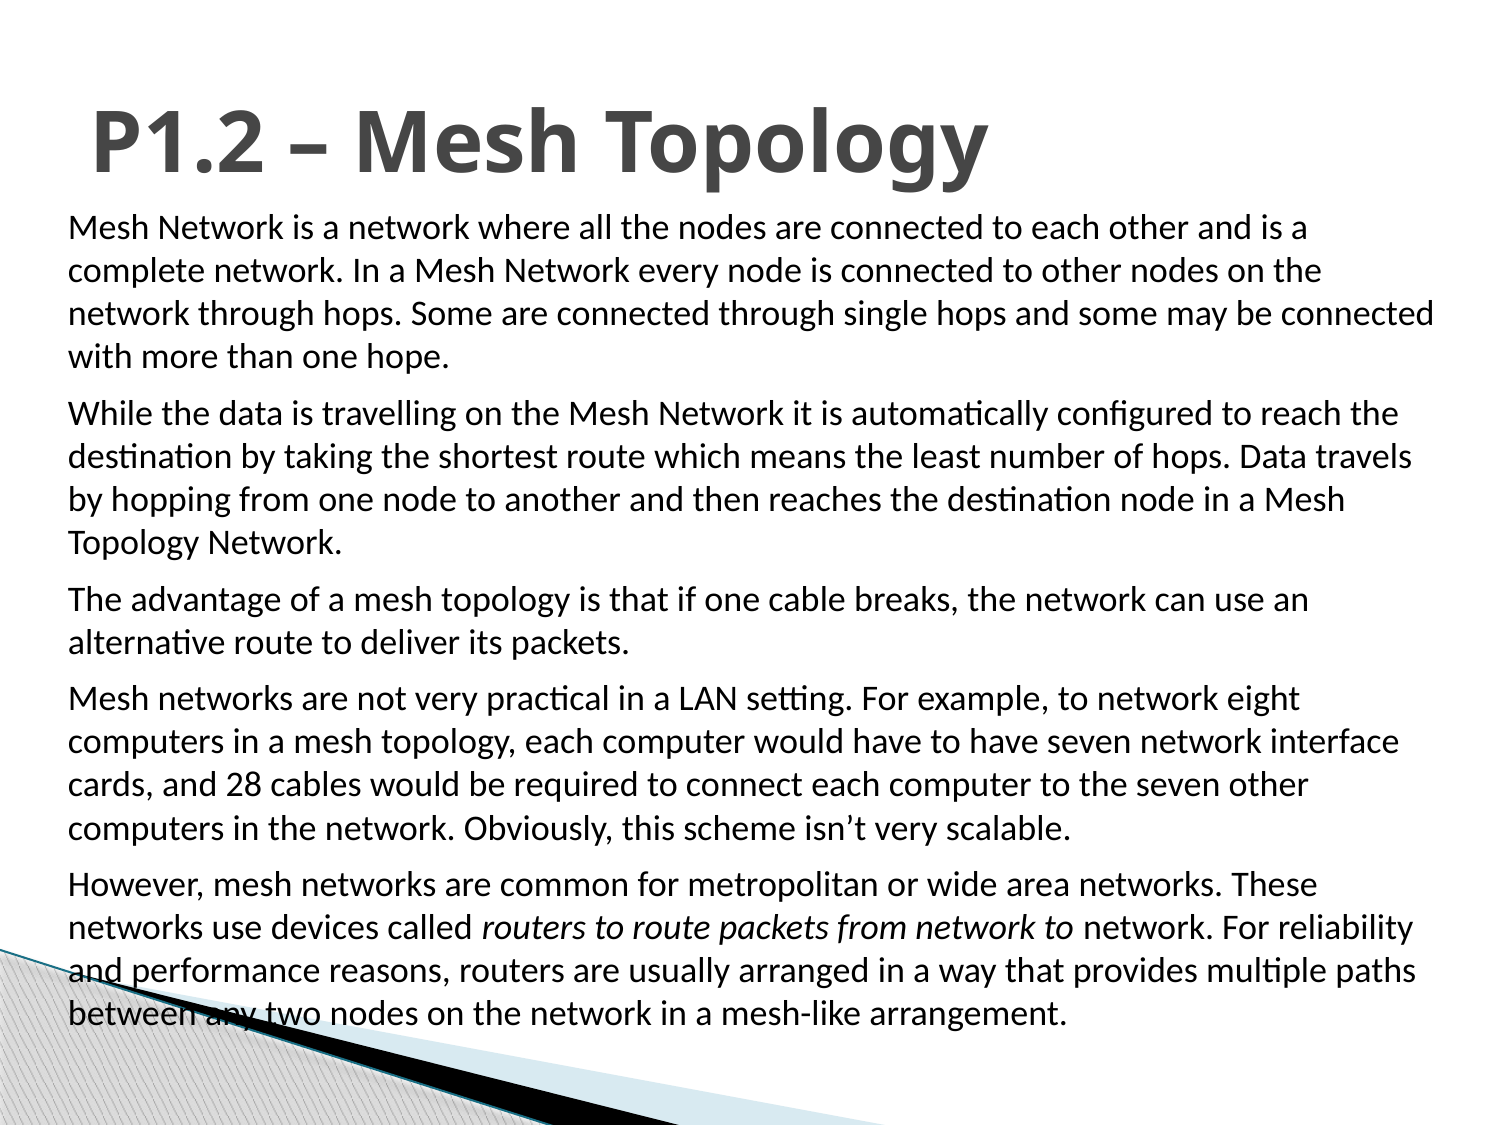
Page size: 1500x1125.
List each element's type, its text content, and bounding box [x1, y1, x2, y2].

list Mesh Network is a network where all the nodes are connected to each other and is a complete network. In a Mesh Network every node is connected to other nodes on the network through hops. Some are connected through single hops and some may be connected with more than one hope. While the data is travelling on the Mesh Network it is automatically configured to reach the destination by taking the shortest route which means the least number of hops. Data travels by hopping from one node to another and then reaches the destination node in a Mesh Topology Network. The advantage of a mesh topology is that if one cable breaks, the network can use an alternative route to deliver its packets. Mesh networks are not very practical in a LAN setting. For example, to network eight computers in a mesh topology, each computer would have to have seven network interface cards, and 28 cables would be required to connect each computer to the seven other computers in the network. Obviously, this scheme isn’t very scalable. However, mesh networks are common for metropolitan or wide area networks. These networks use devices called routers to route packets from network to network. For reliability and performance reasons, routers are usually arranged in a way that provides multiple paths between any two nodes on the network in a mesh-like arrangement. [53, 196, 1459, 1047]
title P1.2 – Mesh Topology [75, 45, 1425, 233]
